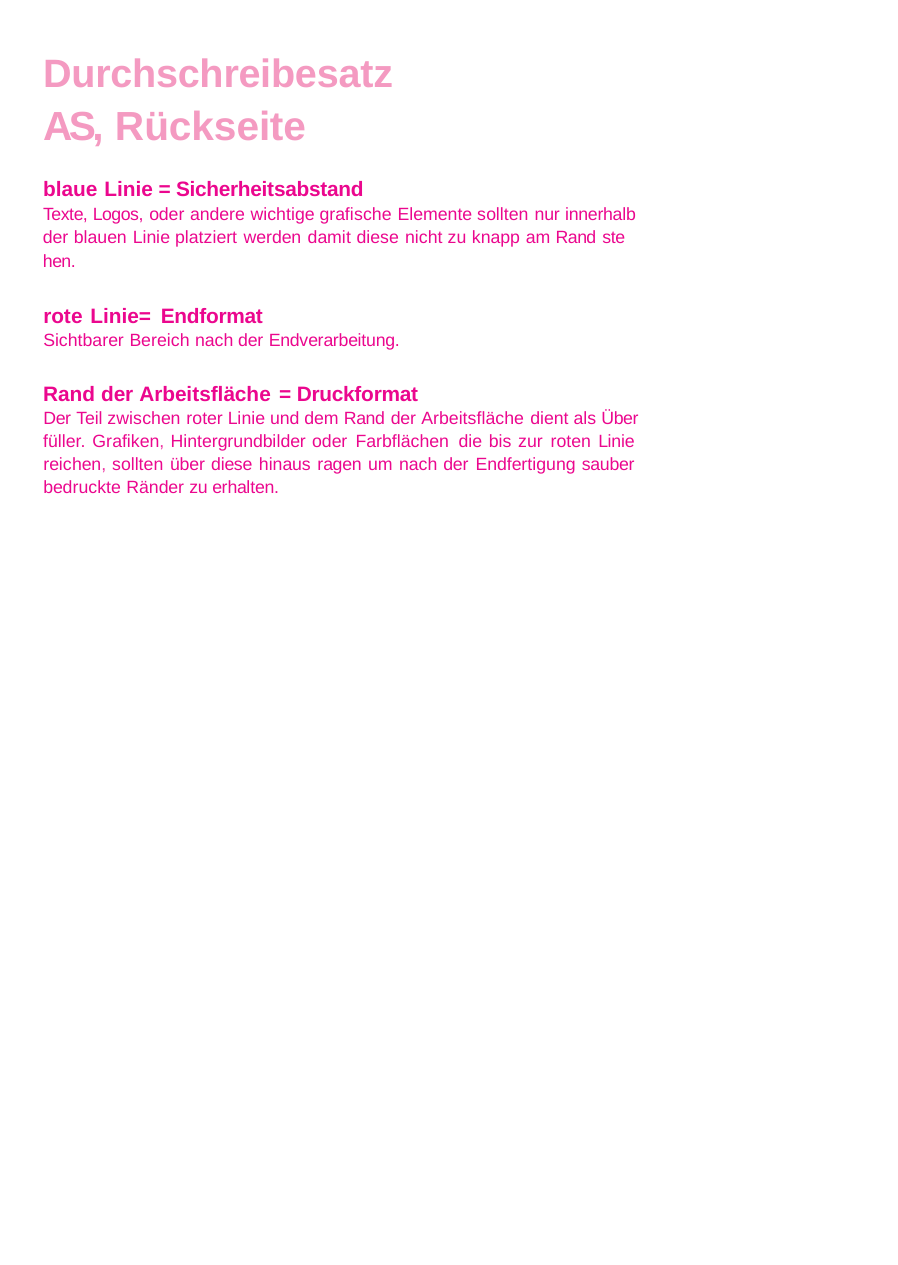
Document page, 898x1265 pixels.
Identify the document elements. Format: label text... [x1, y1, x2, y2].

title Durchschreibesatz AS, Rückseite [41, 40, 415, 172]
text_box blaue Linie = Sicherheitsabstand Texte, Logos, oder andere wichtige grafische Elemente sollten nur innerhalb der blauen Linie platziert werden damit diese nicht zu knapp am Rand ste­ hen. rote Linie= Endformat Sichtbarer Bereich nach der Endverarbeitung. Rand der Arbeitsfläche = Druckformat Der Teil zwischen roter Linie und dem Rand der Arbeitsfläche dient als Über­ füller. Grafiken, Hintergrundbilder oder Farbflächen die bis zur roten Linie reichen, sollten über diese hinaus ragen um nach der Endfertigung sauber bedruckte Ränder zu erhalten. [40, 172, 652, 498]
